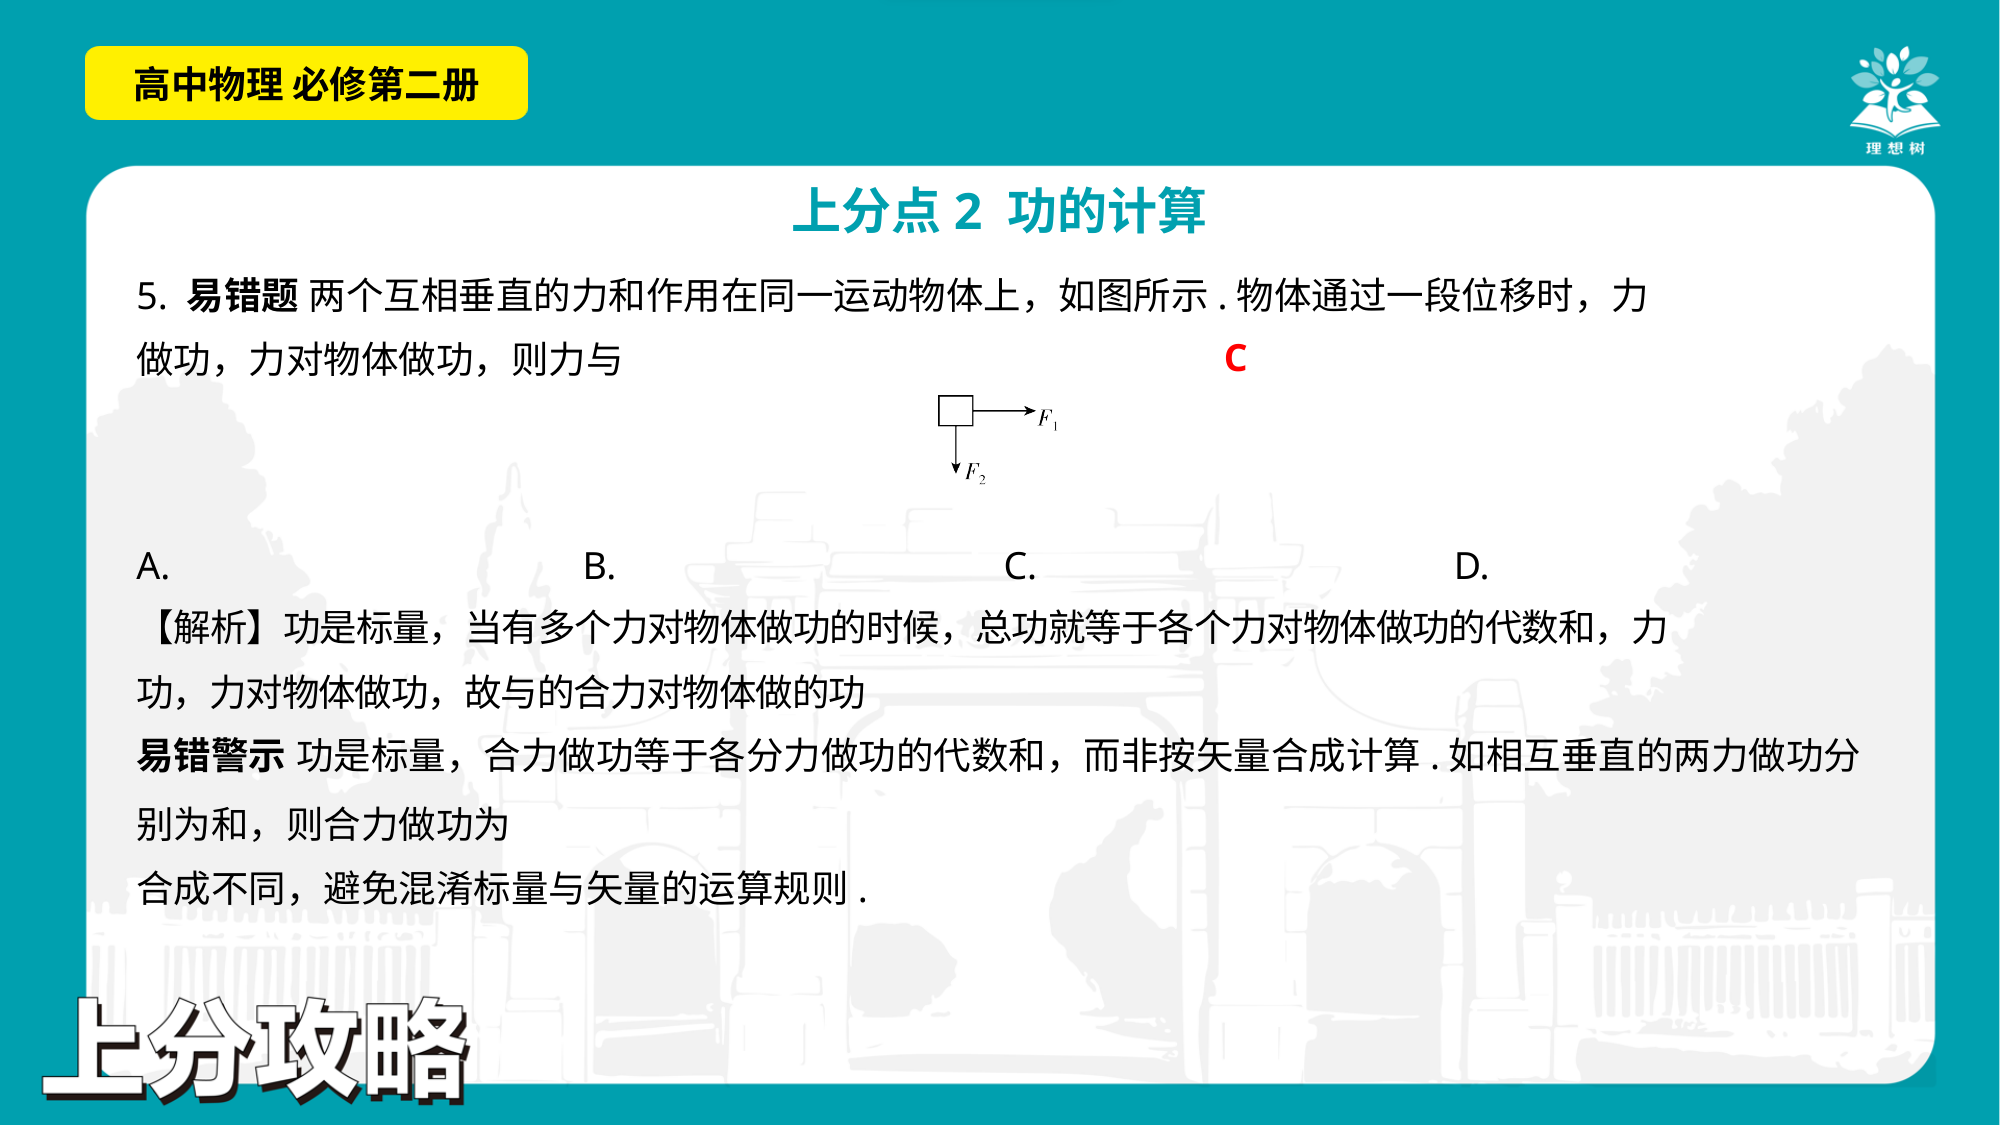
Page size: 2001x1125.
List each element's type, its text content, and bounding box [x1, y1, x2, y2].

picture [0, 0, 2000, 1125]
text_box C [1208, 314, 1264, 373]
